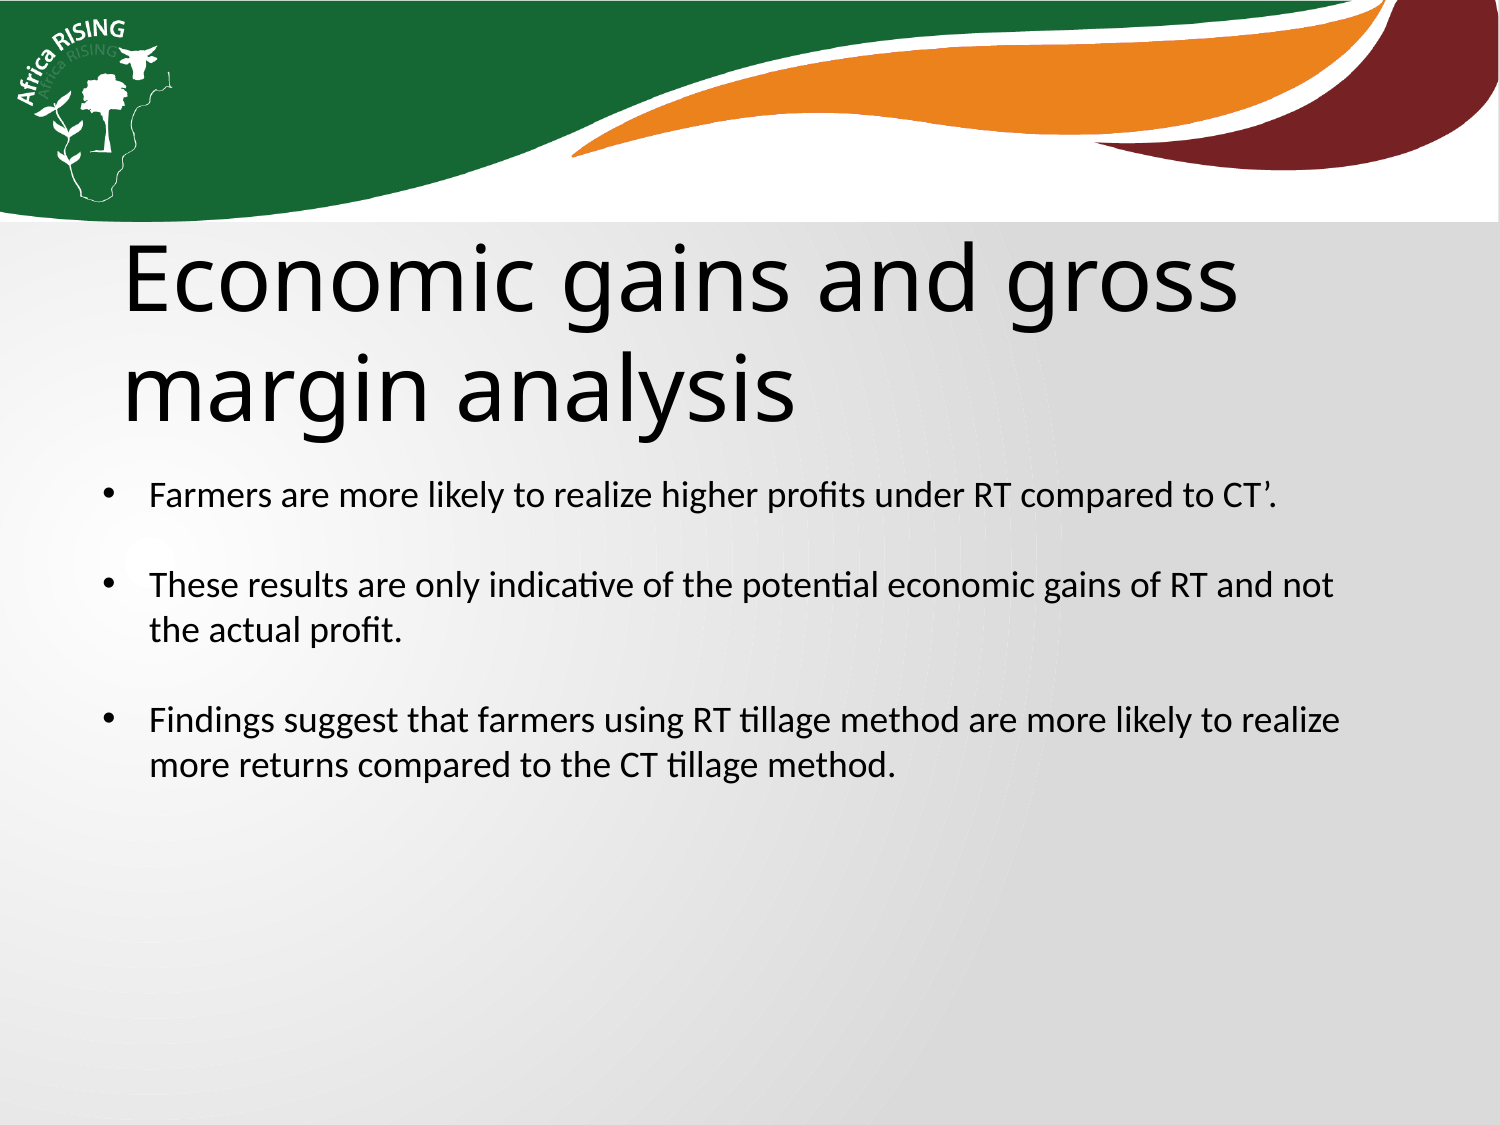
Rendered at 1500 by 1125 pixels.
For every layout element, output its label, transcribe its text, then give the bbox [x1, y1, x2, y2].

picture [0, 0, 1499, 222]
text_box Farmers are more likely to realize higher profits under RT compared to CT’. These results are only indicative of the potential economic gains of RT and not the actual profit. Findings suggest that farmers using RT tillage method are more likely to realize more returns compared to the CT tillage method. [87, 462, 1363, 838]
list Economic gains and gross margin analysis [87, 212, 1363, 350]
